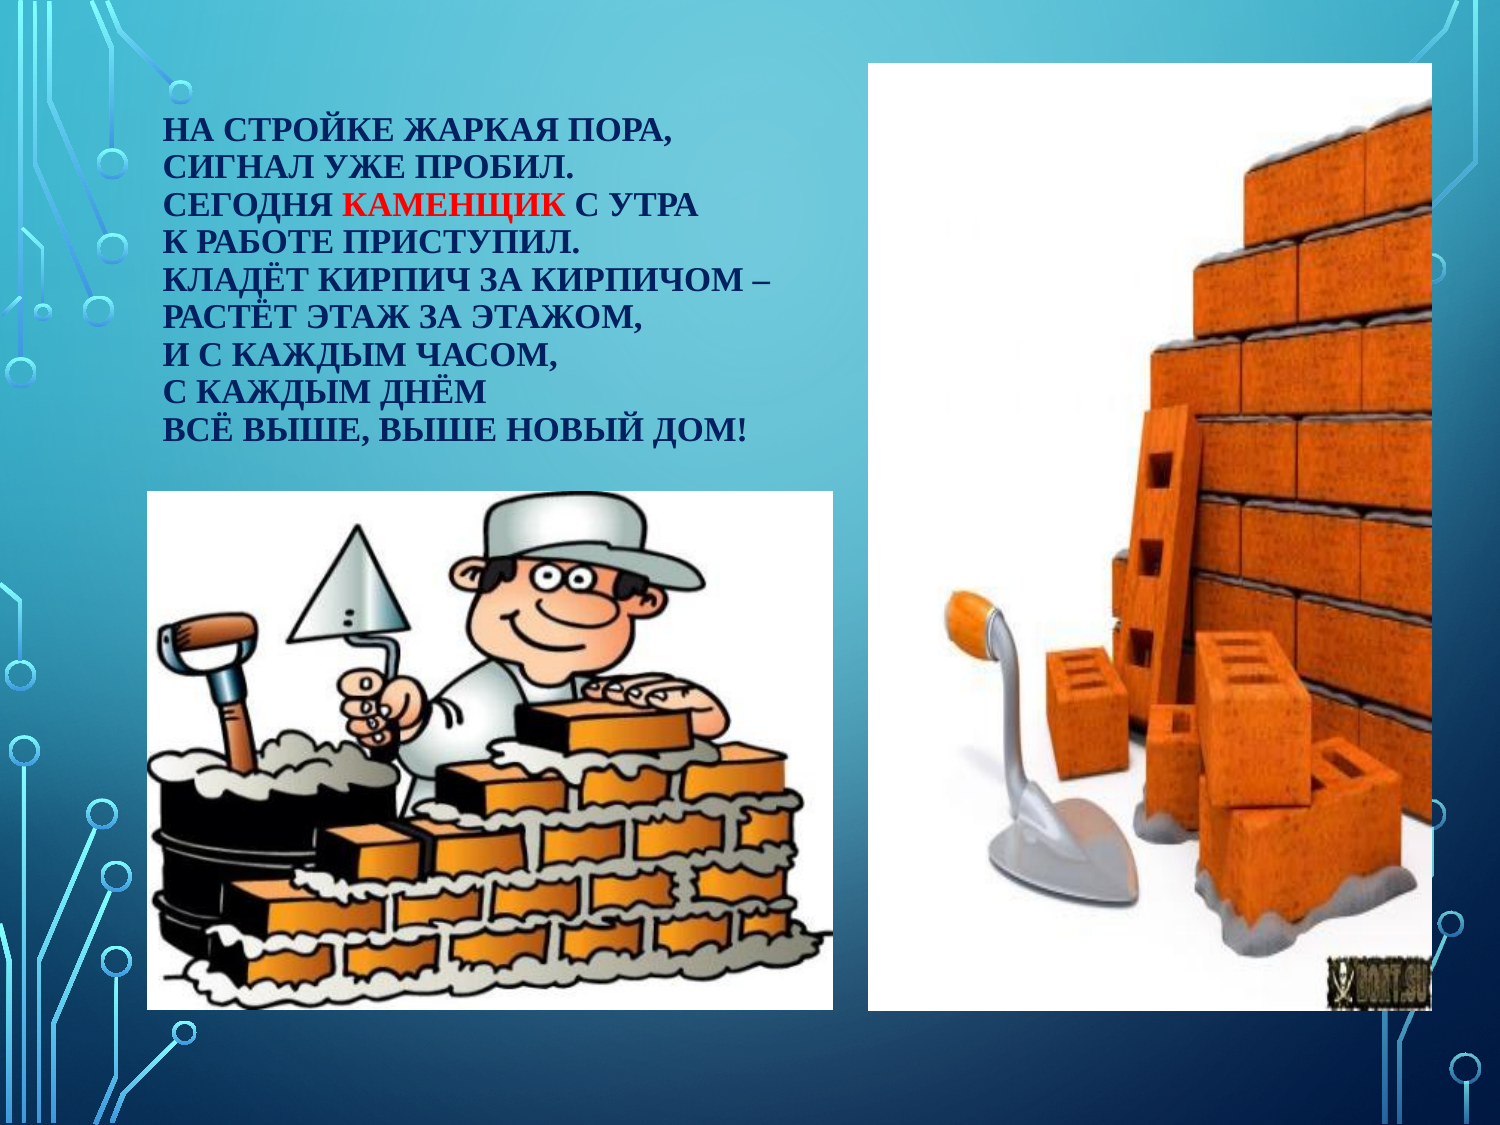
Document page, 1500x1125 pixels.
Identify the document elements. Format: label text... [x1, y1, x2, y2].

picture [867, 63, 1432, 1011]
title На стройке жаркая пора, Сигнал уже пробил. Сегодня каменщик с утра К работе приступил. Кладёт кирпич за кирпичом – Растёт этаж за этажом, И с каждым часом, С каждым днём Всё выше, выше новый дом! [147, 101, 867, 528]
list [147, 491, 833, 1011]
